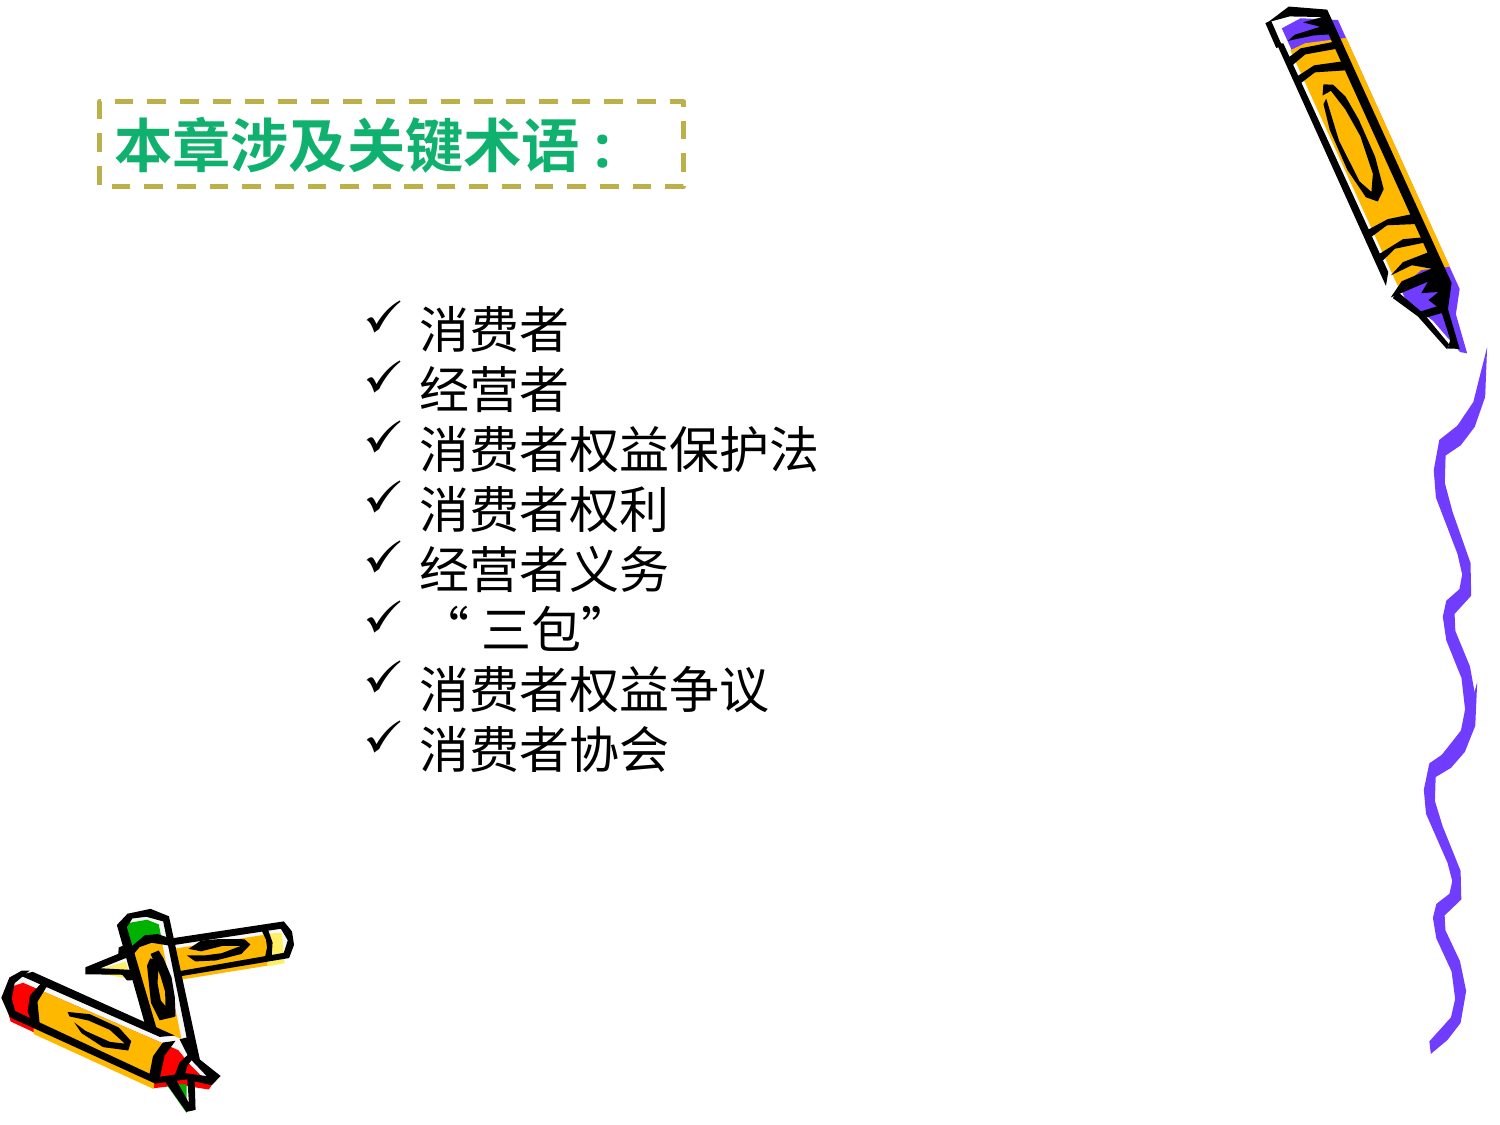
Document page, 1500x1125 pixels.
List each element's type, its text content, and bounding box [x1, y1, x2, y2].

text_box 本章涉及关键术语: [97, 100, 686, 189]
text_box 消费者 经营者 消费者权益保护法 消费者权利 经营者义务 “三包” 消费者权益争议 消费者协会 [348, 290, 1012, 786]
